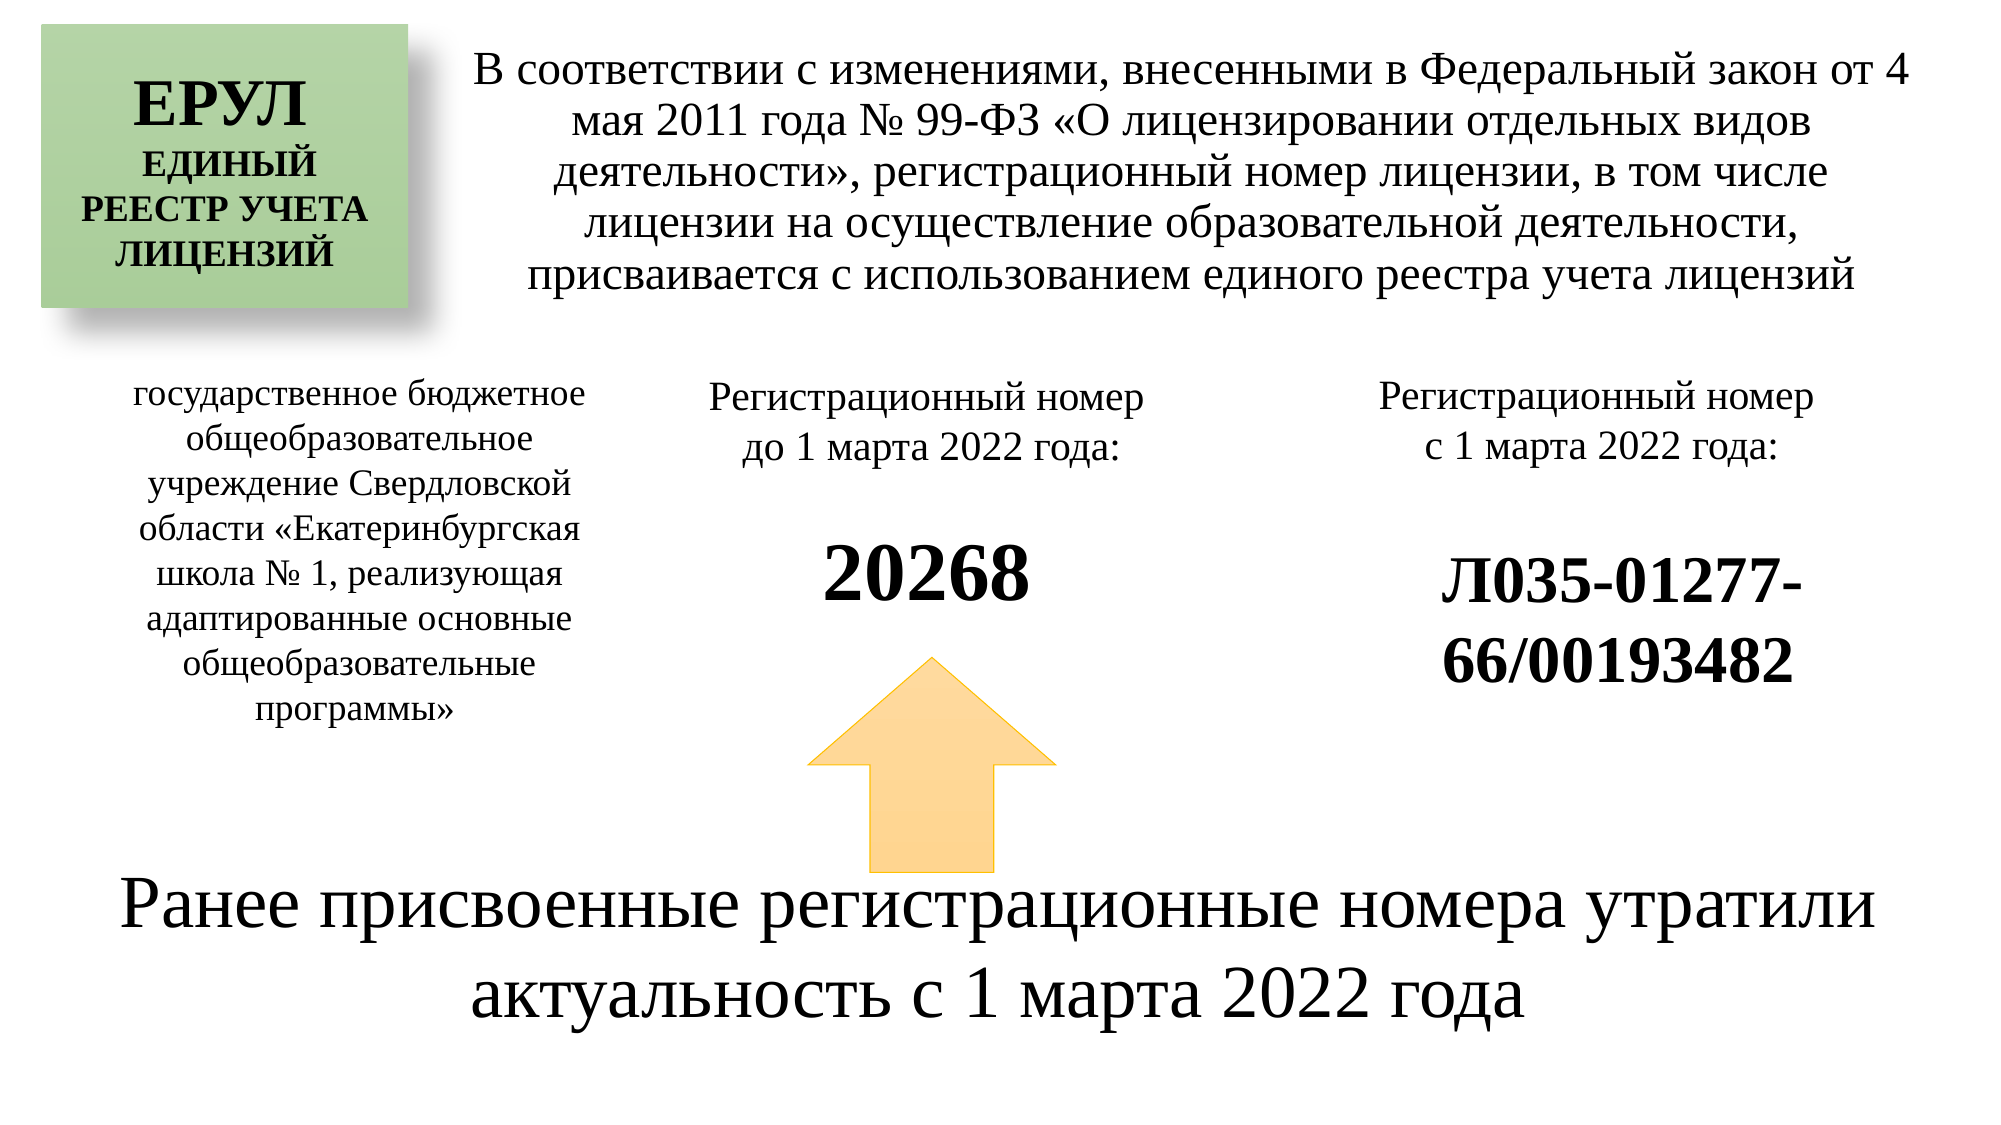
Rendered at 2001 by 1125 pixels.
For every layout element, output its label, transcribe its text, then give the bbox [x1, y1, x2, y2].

text_box Л035-01277-66/00193482 [1427, 528, 1949, 703]
text_box Ранее присвоенные регистрационные номера утратили актуальность с 1 марта 2022 года [80, 845, 1918, 1040]
text_box [806, 656, 1058, 873]
text_box Регистрационный номер с 1 марта 2022 года: [1341, 360, 1863, 476]
text_box Регистрационный номер до 1 марта 2022 года: [671, 361, 1193, 477]
text_box государственное бюджетное общеобразовательное учреждение Свердловской области «Екатеринбургская школа № 1, реализующая адаптированные основные общеобразовательные программы» [99, 360, 621, 736]
text_box ЕРУЛ ЕДИНЫЙ РЕЕСТР УЧЕТА ЛИЦЕНЗИЙ [41, 24, 409, 308]
text_box 20268 [808, 509, 1054, 625]
subtitle В соответствии с изменениями, внесенными в Федеральный закон от 4 мая 2011 года № 99-ФЗ «О лицензировании отдельных видов деятельности», регистрационный номер лицензии, в том числе лицензии на осуществление образовательной деятельности, присваивается с использованием единого реестра учета лицензий [442, 35, 1943, 308]
